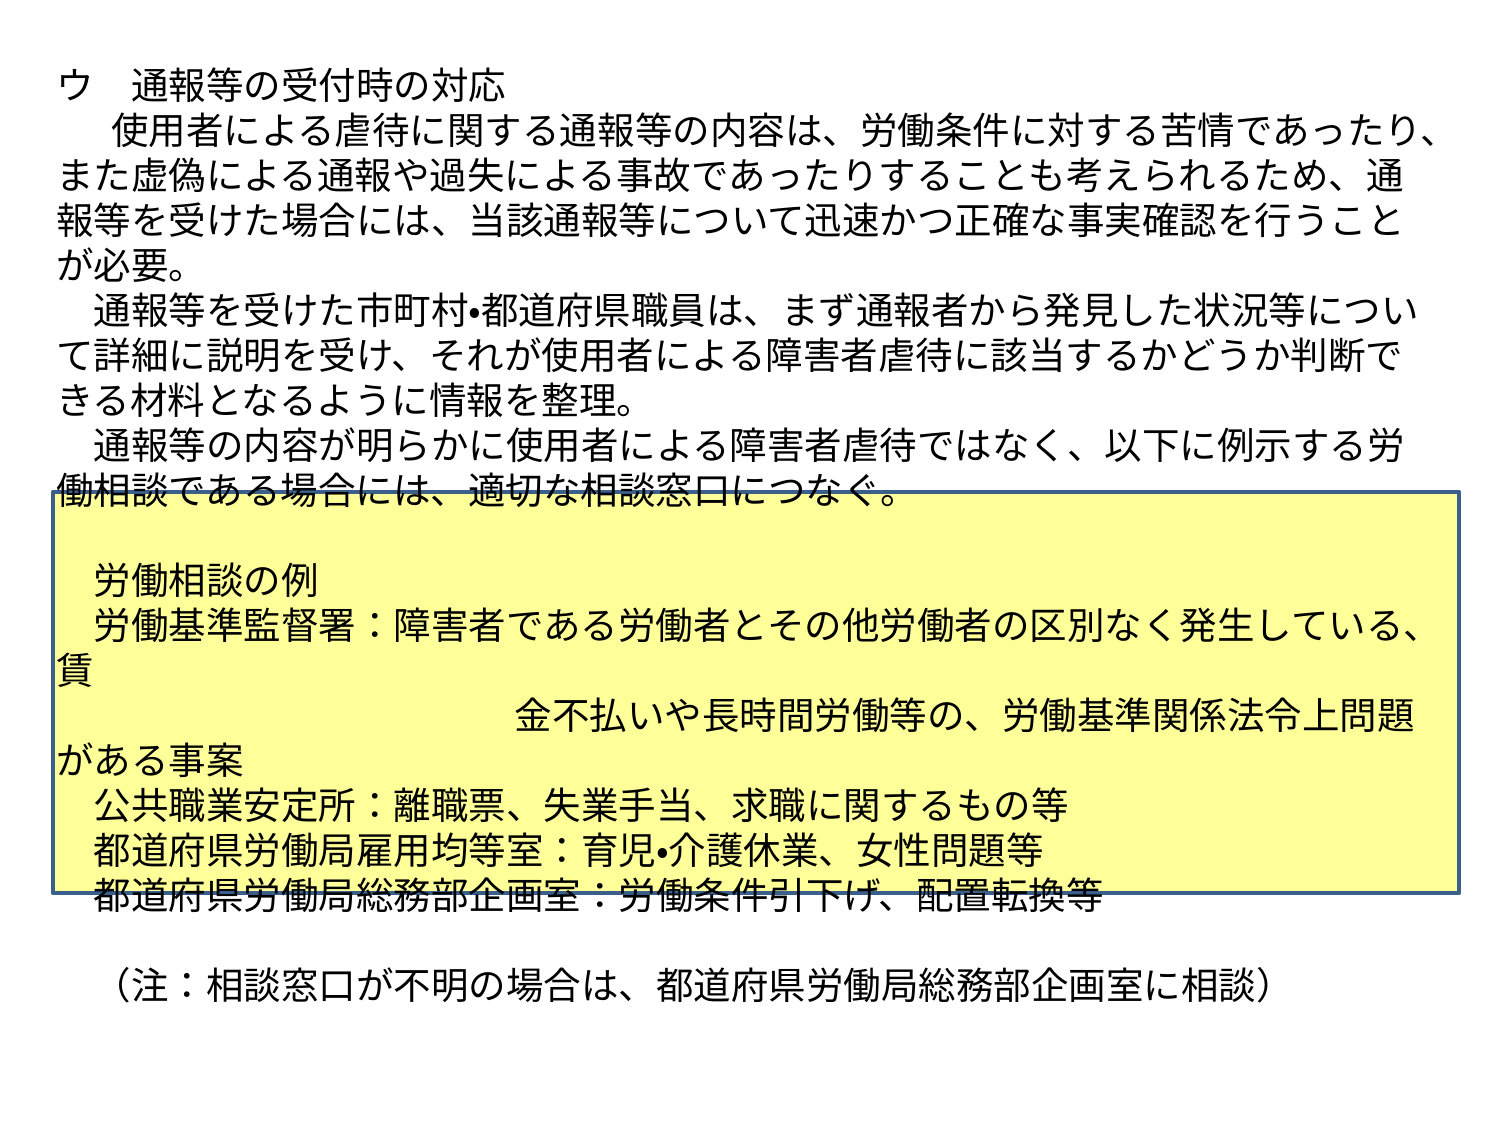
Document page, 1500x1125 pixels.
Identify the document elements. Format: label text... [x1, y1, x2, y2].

text_box ウ 通報等の受付時の対応 使用者による虐待に関する通報等の内容は、労働条件に対する苦情であったり、また虚偽による通報や過失による事故であったりすることも考えられるため、通報等を受けた場合には、当該通報等について迅速かつ正確な事実確認を行うことが必要。 通報等を受けた市町村・都道府県職員は、まず通報者から発見した状況等について詳細に説明を受け、それが使用者による障害者虐待に該当するかどうか判断できる材料となるように情報を整理。 通報等の内容が明らかに使用者による障害者虐待ではなく、以下に例示する労働相談である場合には、適切な相談窓口につなぐ。 労働相談の例 労働基準監督署：障害者である労働者とその他労働者の区別なく発生している、賃 金不払いや長時間労働等の、労働基準関係法令上問題がある事案 公共職業安定所：離職票、失業手当、求職に関するもの等 都道府県労働局雇用均等室：育児・介護休業、女性問題等 都道府県労働局総務部企画室：労働条件引下げ、配置転換等 （注：相談窓口が不明の場合は、都道府県労働局総務部企画室に相談） [41, 54, 1447, 1105]
text_box [1447, 490, 1461, 895]
